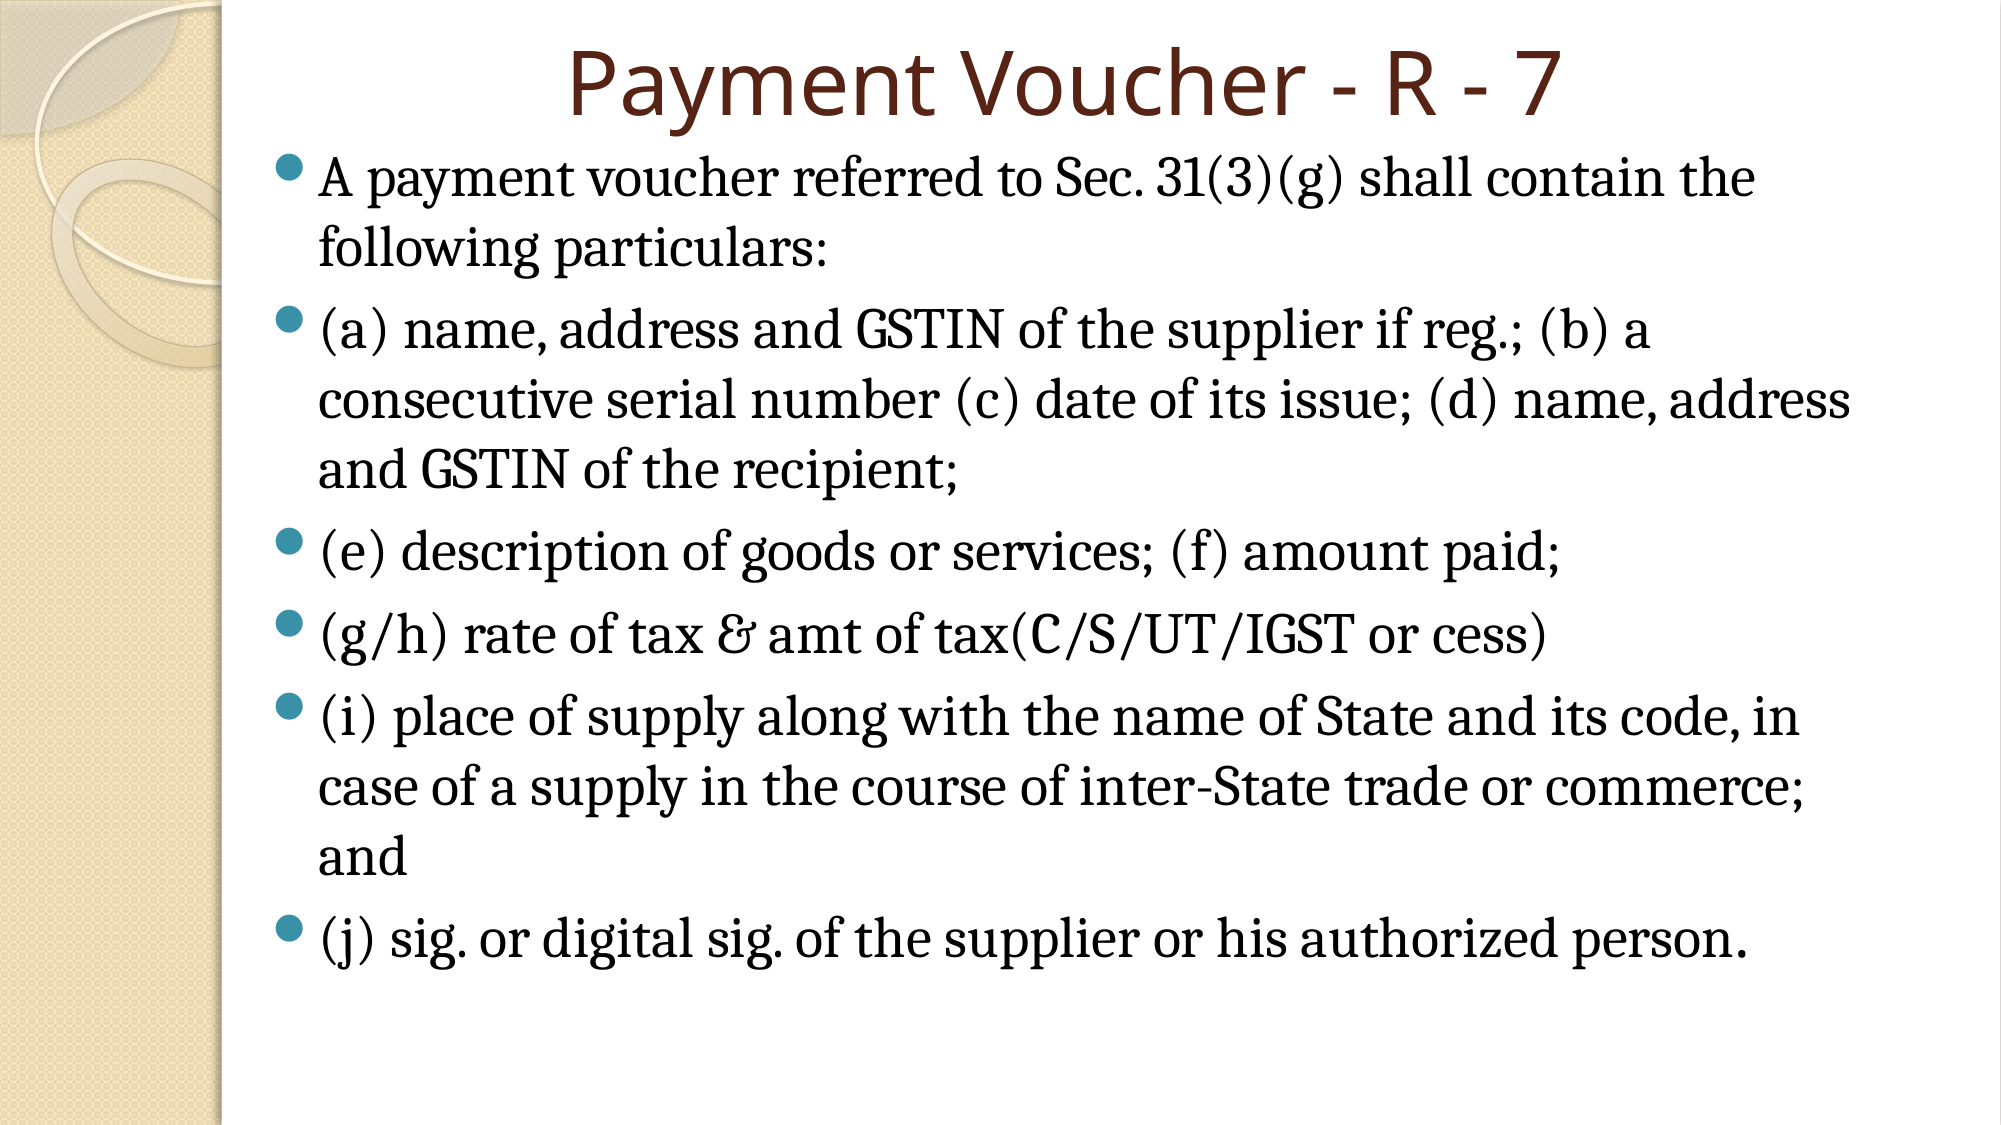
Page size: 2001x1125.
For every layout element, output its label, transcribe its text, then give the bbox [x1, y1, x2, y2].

list A payment voucher referred to Sec. 31(3)(g) shall contain the following particulars: (a) name, address and GSTIN of the supplier if reg.; (b) a consecutive serial number (c) date of its issue; (d) name, address and GSTIN of the recipient; (e) description of goods or services; (f) amount paid; (g/h) rate of tax & amt of tax(C/S/UT/IGST or cess) (i) place of supply along with the name of State and its code, in case of a supply in the course of inter-State trade or commerce; and (j) sig. or digital sig. of the supplier or his authorized person. [243, 130, 1922, 1087]
title Payment Voucher - R - 7 [243, 20, 1887, 130]
